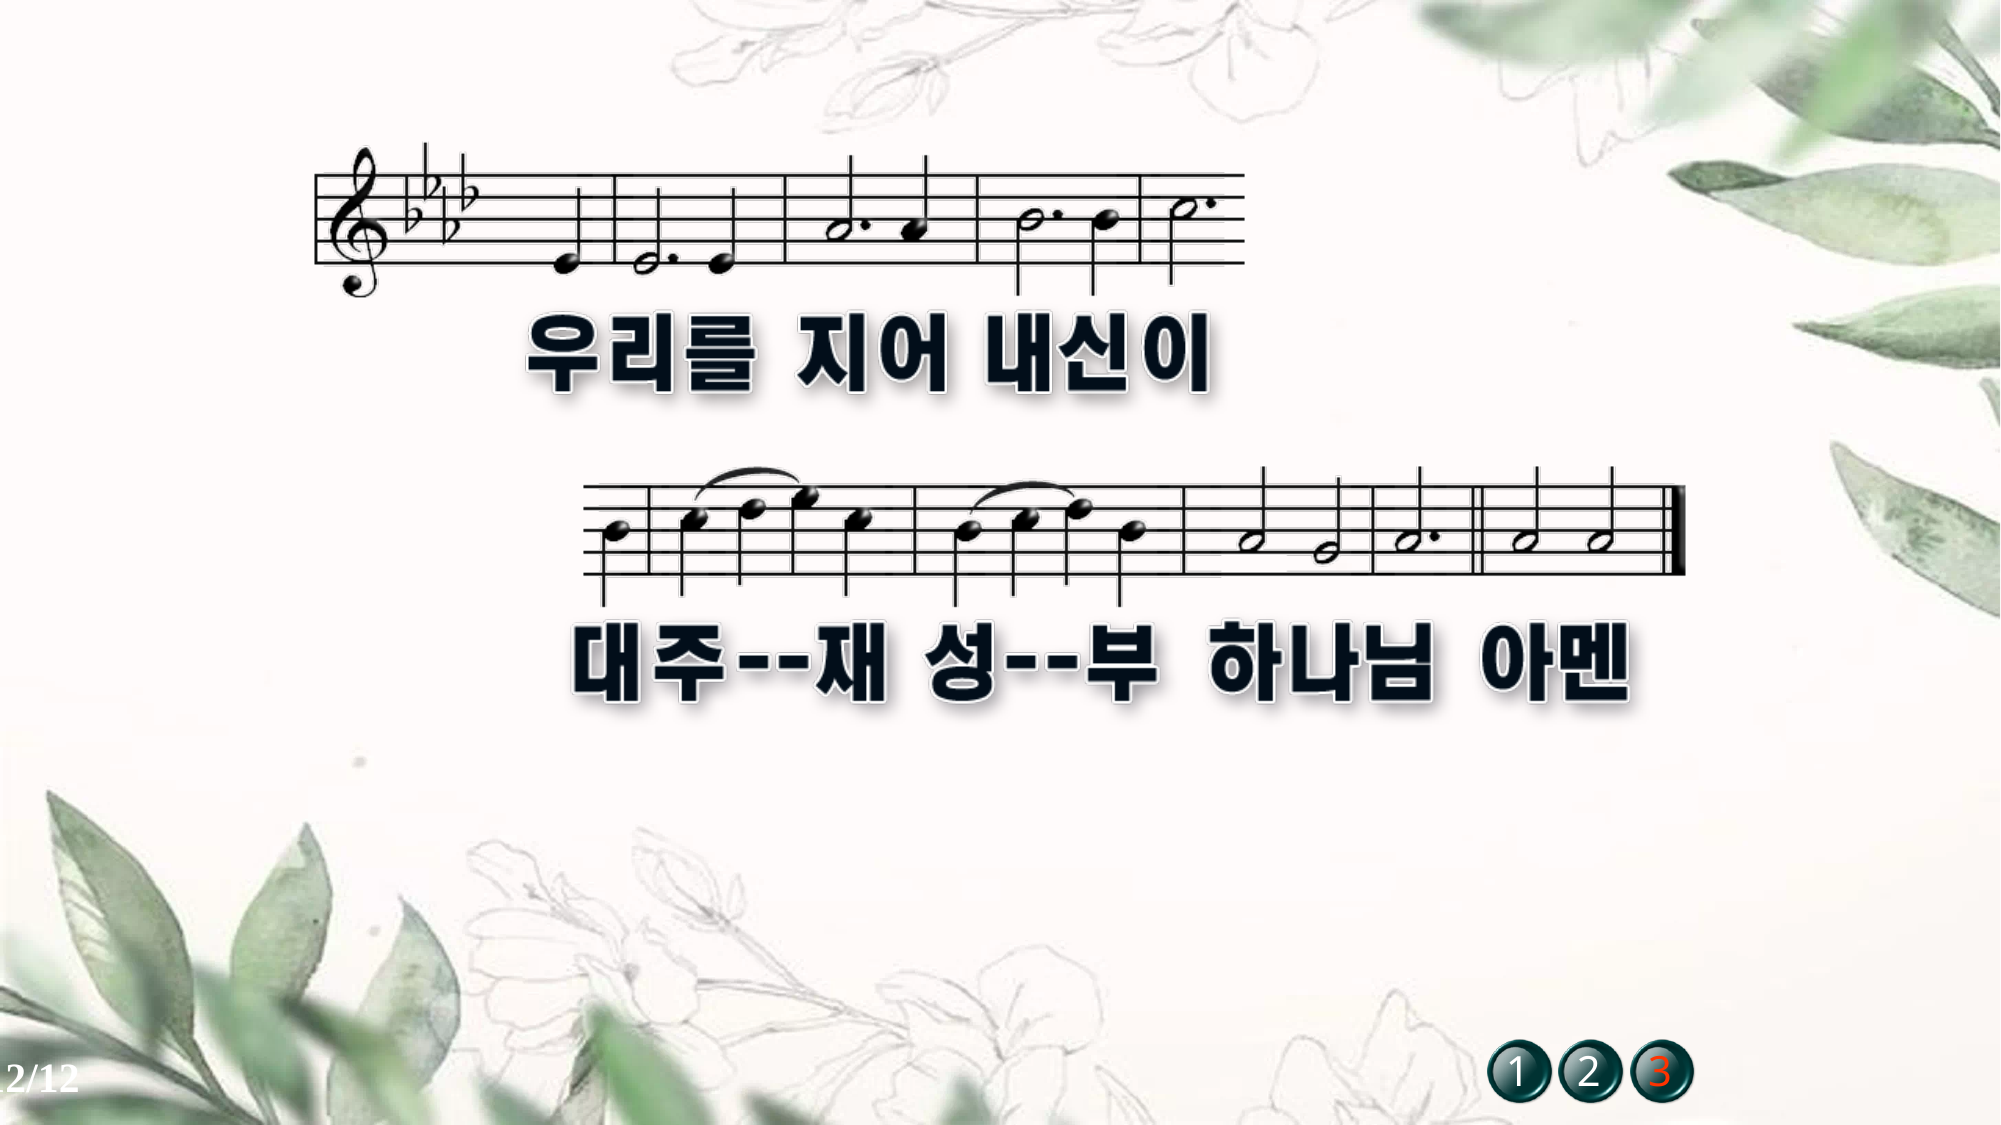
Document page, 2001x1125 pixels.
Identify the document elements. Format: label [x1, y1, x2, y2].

text_box [1555, 1035, 1626, 1106]
text_box [1484, 1035, 1555, 1106]
picture [0, 0, 2001, 1125]
text_box [1627, 1035, 1697, 1106]
